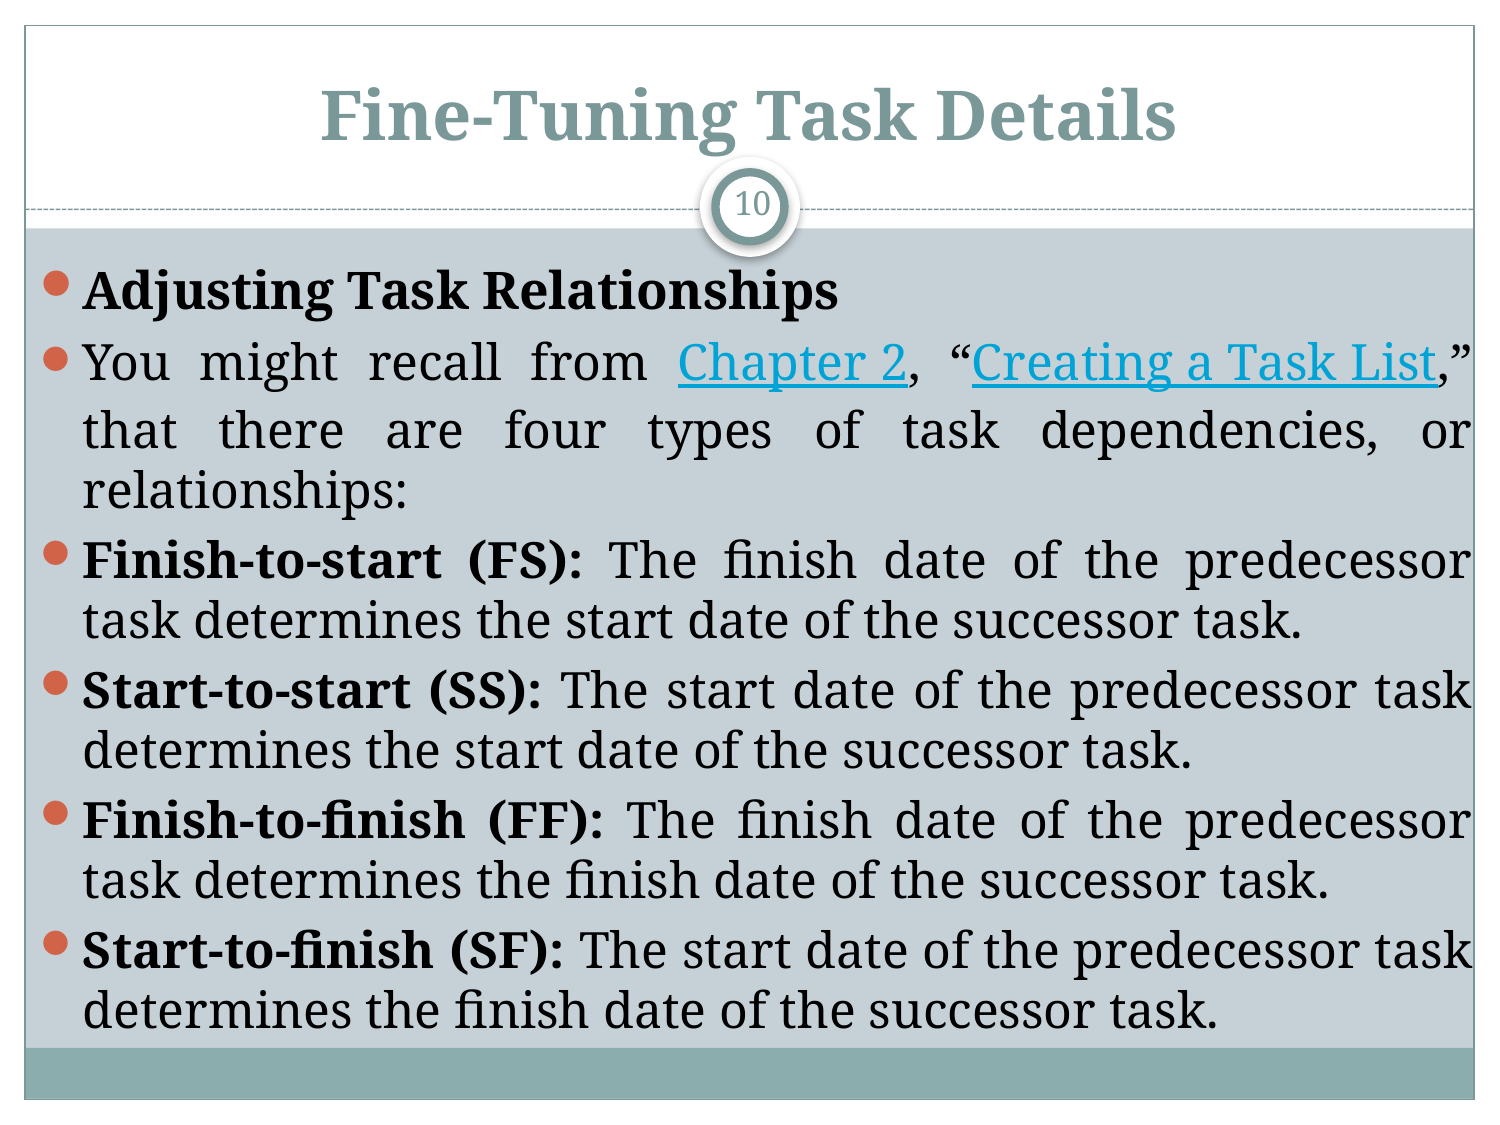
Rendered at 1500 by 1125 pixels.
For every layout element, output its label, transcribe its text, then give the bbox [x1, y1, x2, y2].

title Fine-Tuning Task Details [49, 37, 1450, 162]
slide_number 10 [715, 168, 791, 241]
list Adjusting Task Relationships You might recall from Chapter 2, “Creating a Task List,” that there are four types of task dependencies, or relationships: Finish-to-start (FS): The finish date of the predecessor task determines the start date of the successor task. Start-to-start (SS): The start date of the predecessor task determines the start date of the successor task. Finish-to-finish (FF): The finish date of the predecessor task determines the finish date of the successor task. Start-to-finish (SF): The start date of the predecessor task determines the finish date of the successor task. [24, 250, 1488, 1063]
